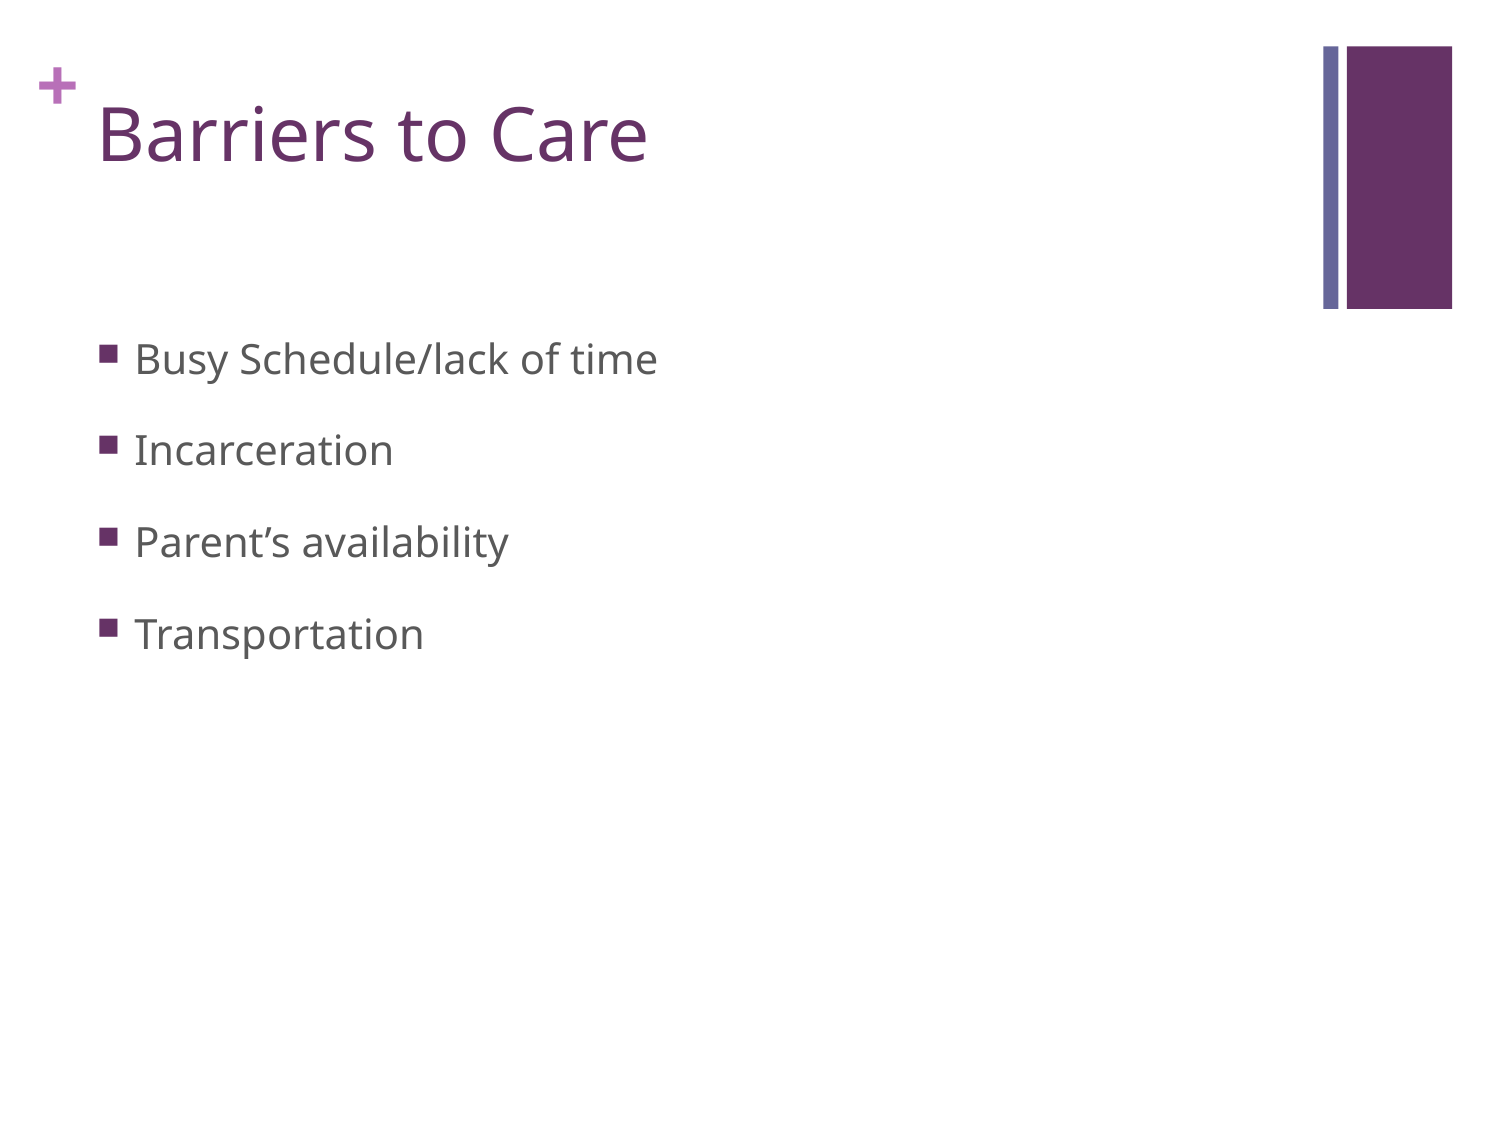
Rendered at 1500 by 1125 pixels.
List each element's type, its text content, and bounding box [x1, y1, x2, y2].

list Busy Schedule/lack of time Incarceration Parent’s availability Transportation [81, 324, 1322, 1005]
title Barriers to Care [81, 79, 1322, 263]
